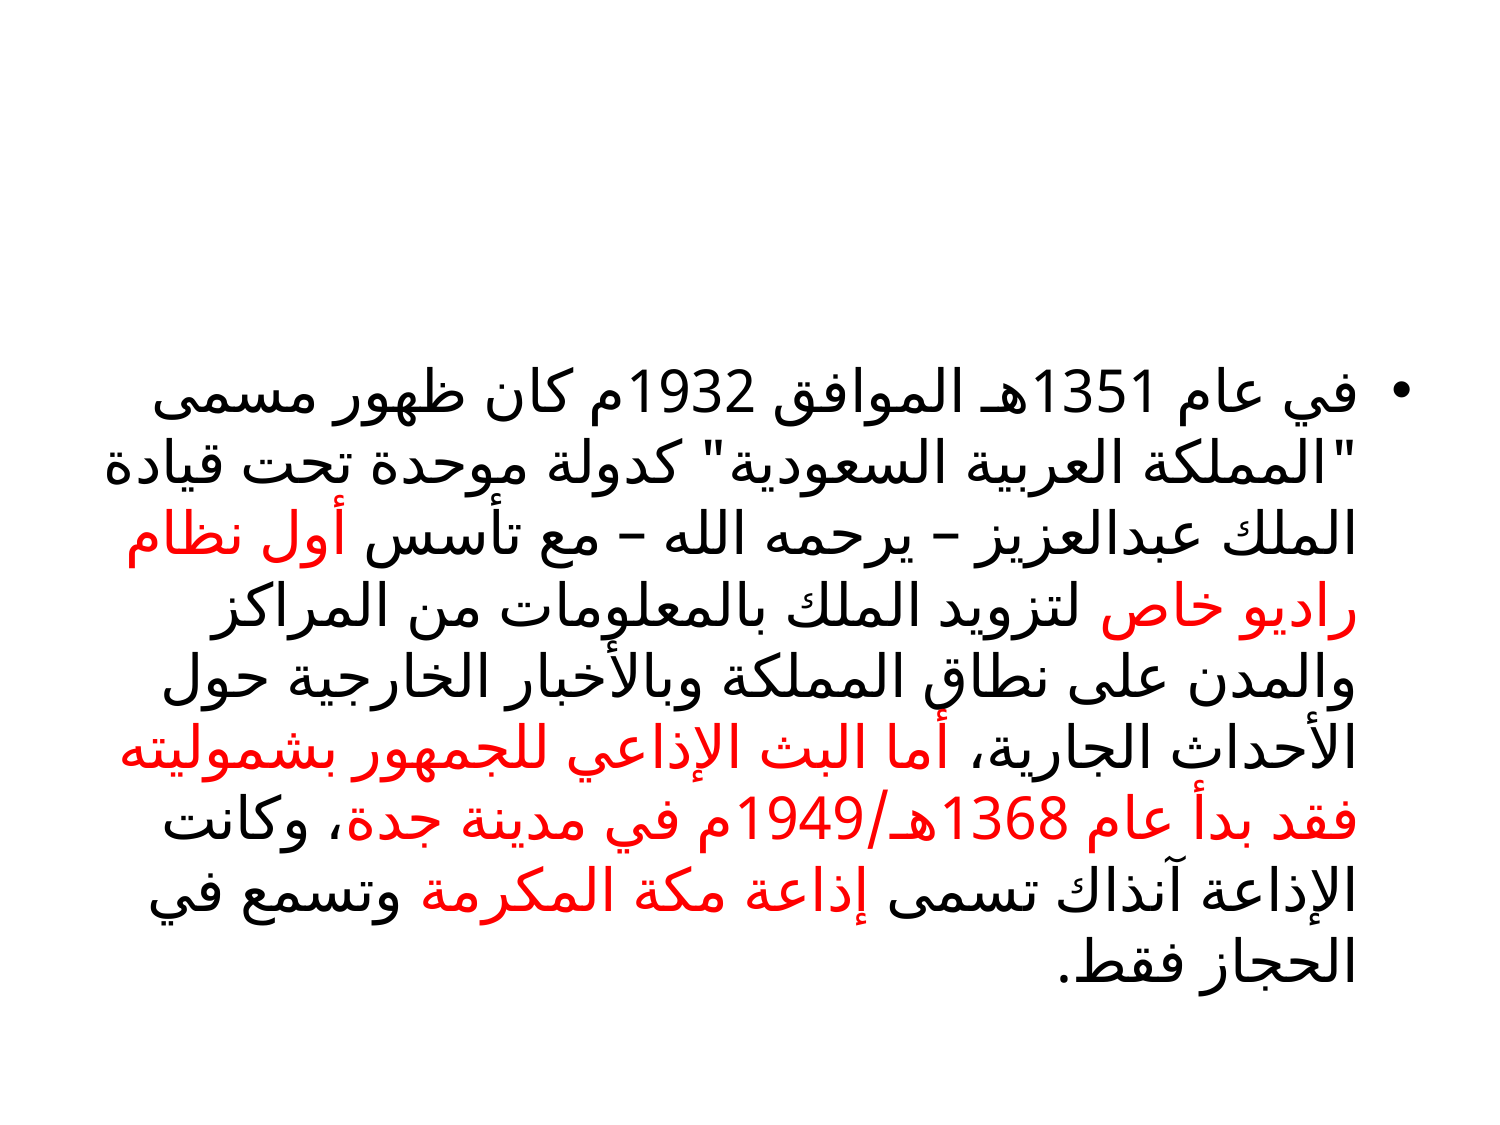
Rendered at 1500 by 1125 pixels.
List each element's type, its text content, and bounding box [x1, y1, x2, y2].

list في عام 1351هـ الموافق 1932م كان ظهور مسمى "المملكة العربية السعودية" كدولة موحدة تحت قيادة الملك عبدالعزيز – يرحمه الله – مع تأسس أول نظام راديو خاص لتزويد الملك بالمعلومات من المراكز والمدن على نطاق المملكة وبالأخبار الخارجية حول الأحداث الجارية، أما البث الإذاعي للجمهور بشموليته فقد بدأ عام 1368هـ/1949م في مدينة جدة، وكانت الإذاعة آنذاك تسمى إذاعة مكة المكرمة وتسمع في الحجاز فقط. [75, 262, 1425, 1005]
